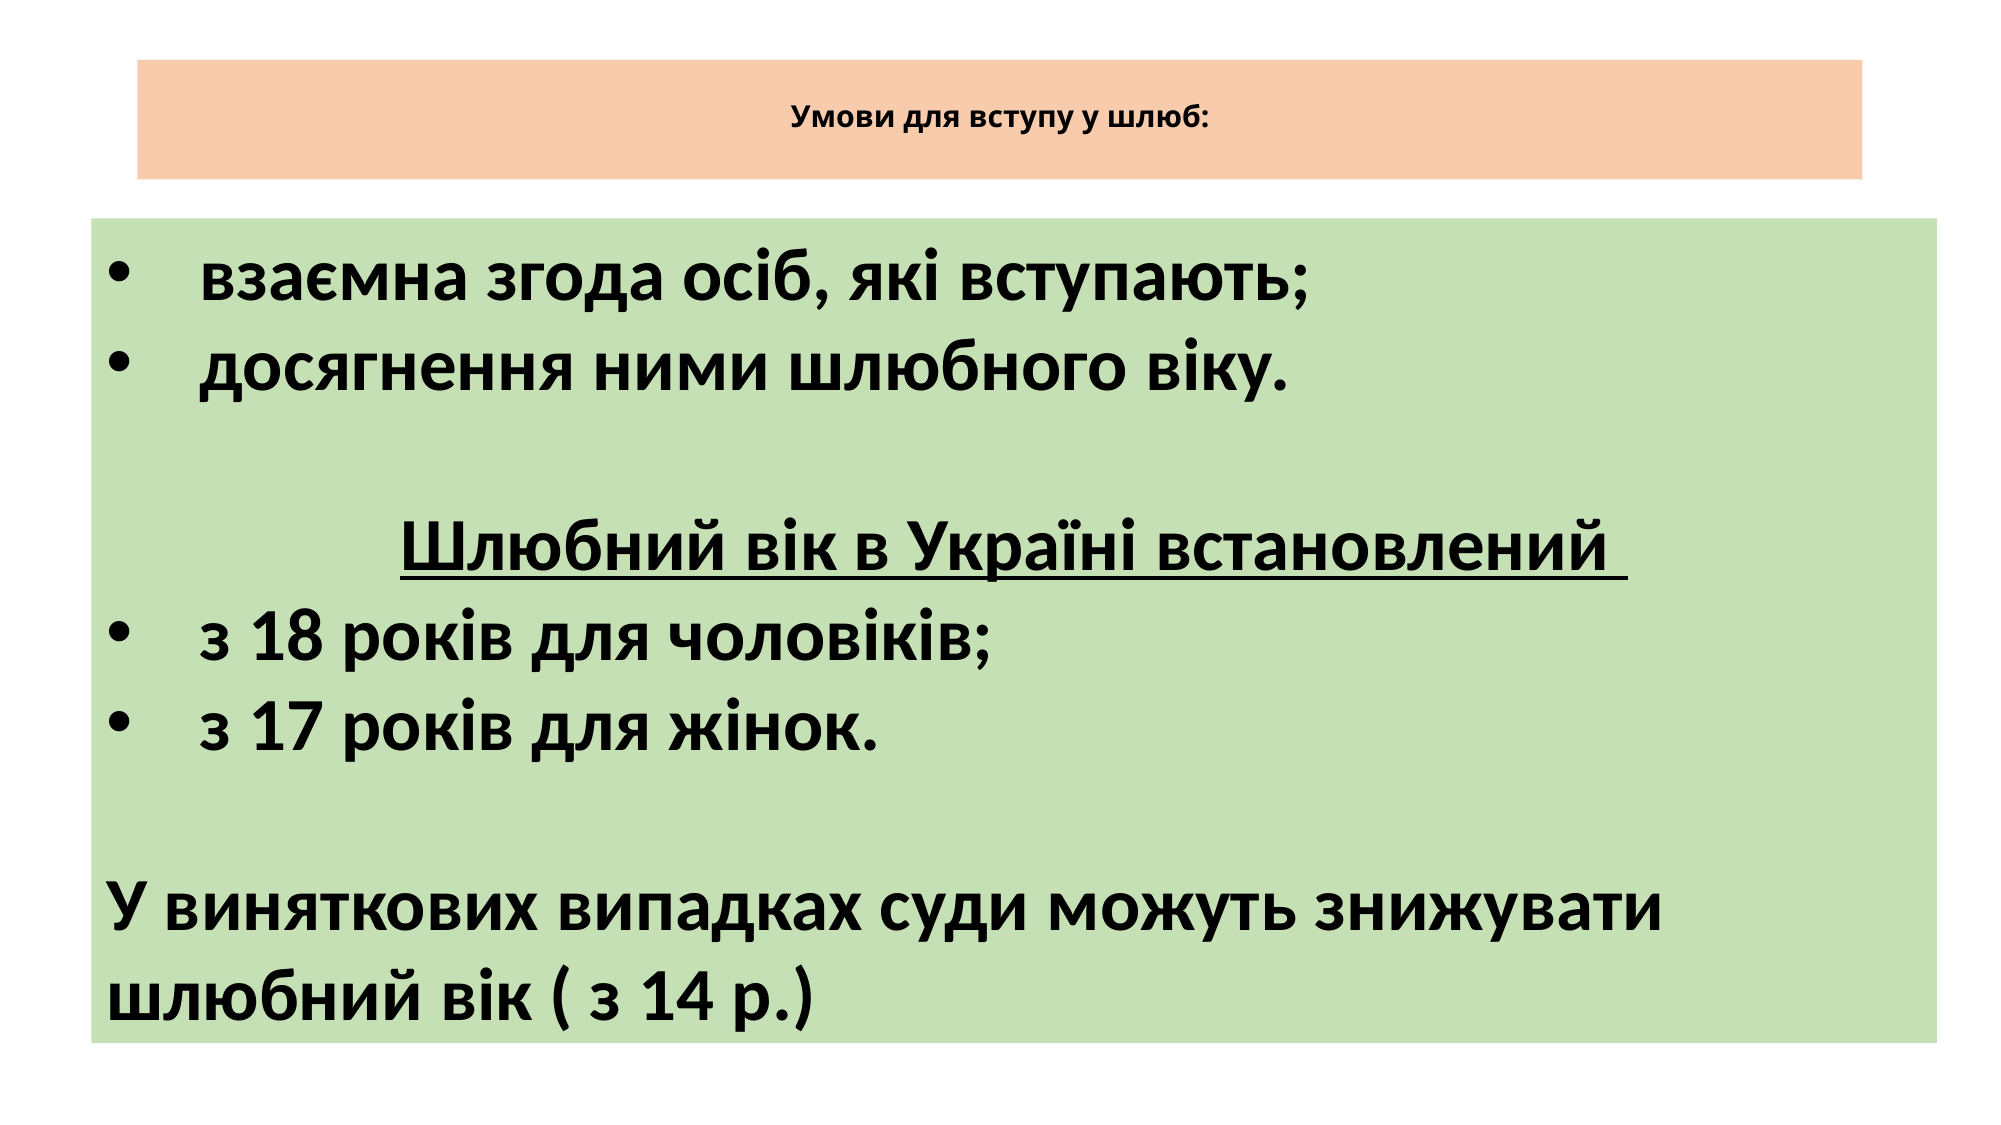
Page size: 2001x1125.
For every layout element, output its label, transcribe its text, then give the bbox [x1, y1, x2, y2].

title Умови для вступу у шлюб: [137, 59, 1863, 180]
text_box взаємна згода осіб, які вступають; досягнення ними шлюбного віку. Шлюбний вік в Україні встановлений з 18 років для чоловіків; з 17 років для жінок. У виняткових випадках суди можуть знижувати шлюбний вік ( з 14 р.) [91, 218, 1937, 1044]
